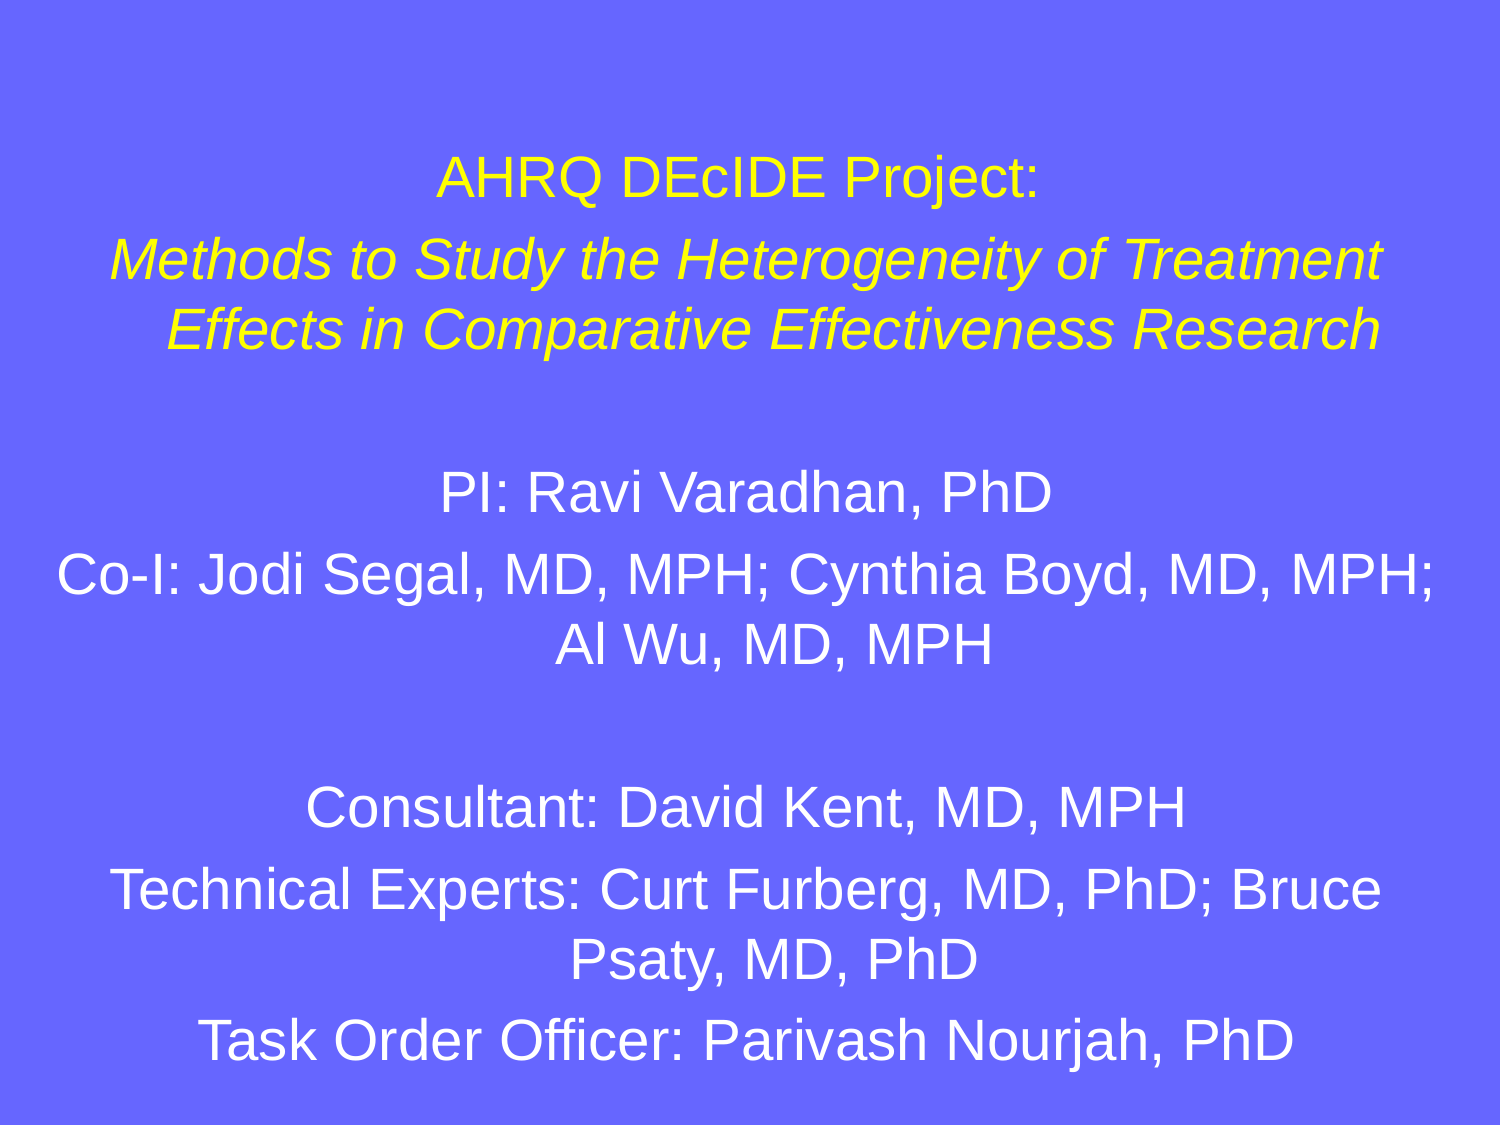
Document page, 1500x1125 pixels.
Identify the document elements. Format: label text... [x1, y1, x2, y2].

list AHRQ DEcIDE Project: Methods to Study the Heterogeneity of Treatment Effects in Comparative Effectiveness Research PI: Ravi Varadhan, PhD Co-I: Jodi Segal, MD, MPH; Cynthia Boyd, MD, MPH; Al Wu, MD, MPH Consultant: David Kent, MD, MPH Technical Experts: Curt Furberg, MD, PhD; Bruce Psaty, MD, PhD Task Order Officer: Parivash Nourjah, PhD [37, 49, 1457, 793]
